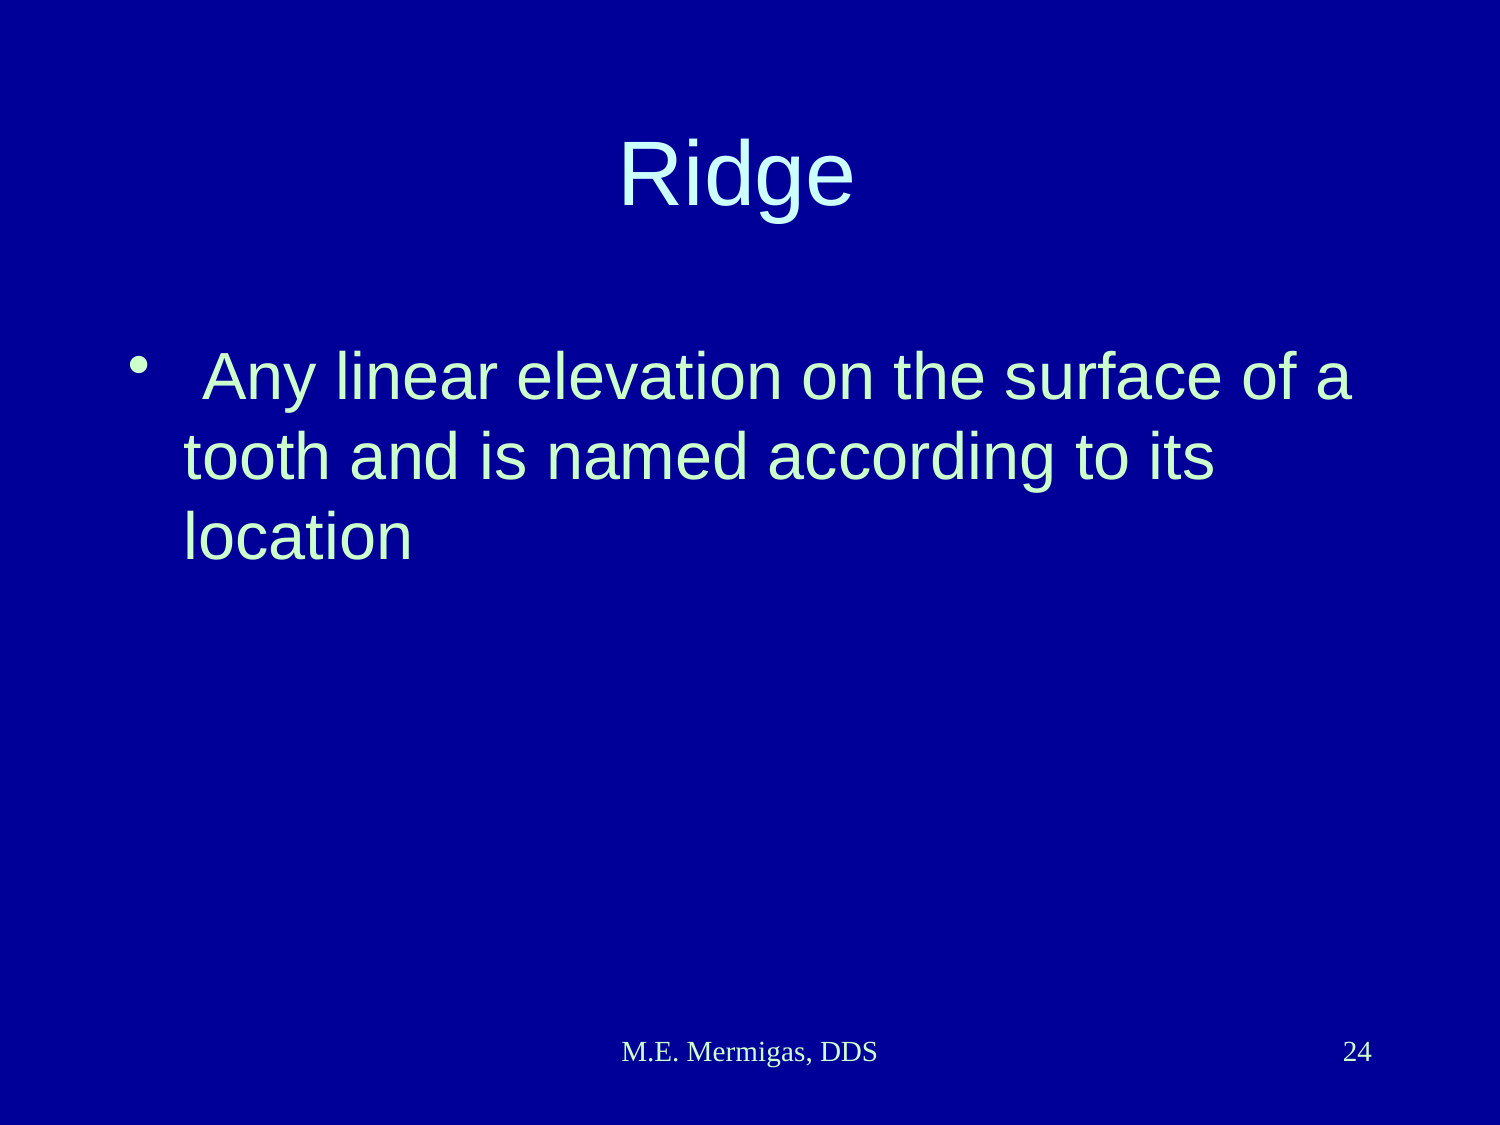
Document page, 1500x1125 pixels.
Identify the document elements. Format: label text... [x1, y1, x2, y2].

title Ridge [99, 74, 1376, 263]
footer M.E. Mermigas, DDS [512, 1024, 988, 1101]
list Any linear elevation on the surface of a tooth and is named according to its location [112, 324, 1388, 1001]
slide_number 24 [1074, 1024, 1388, 1101]
